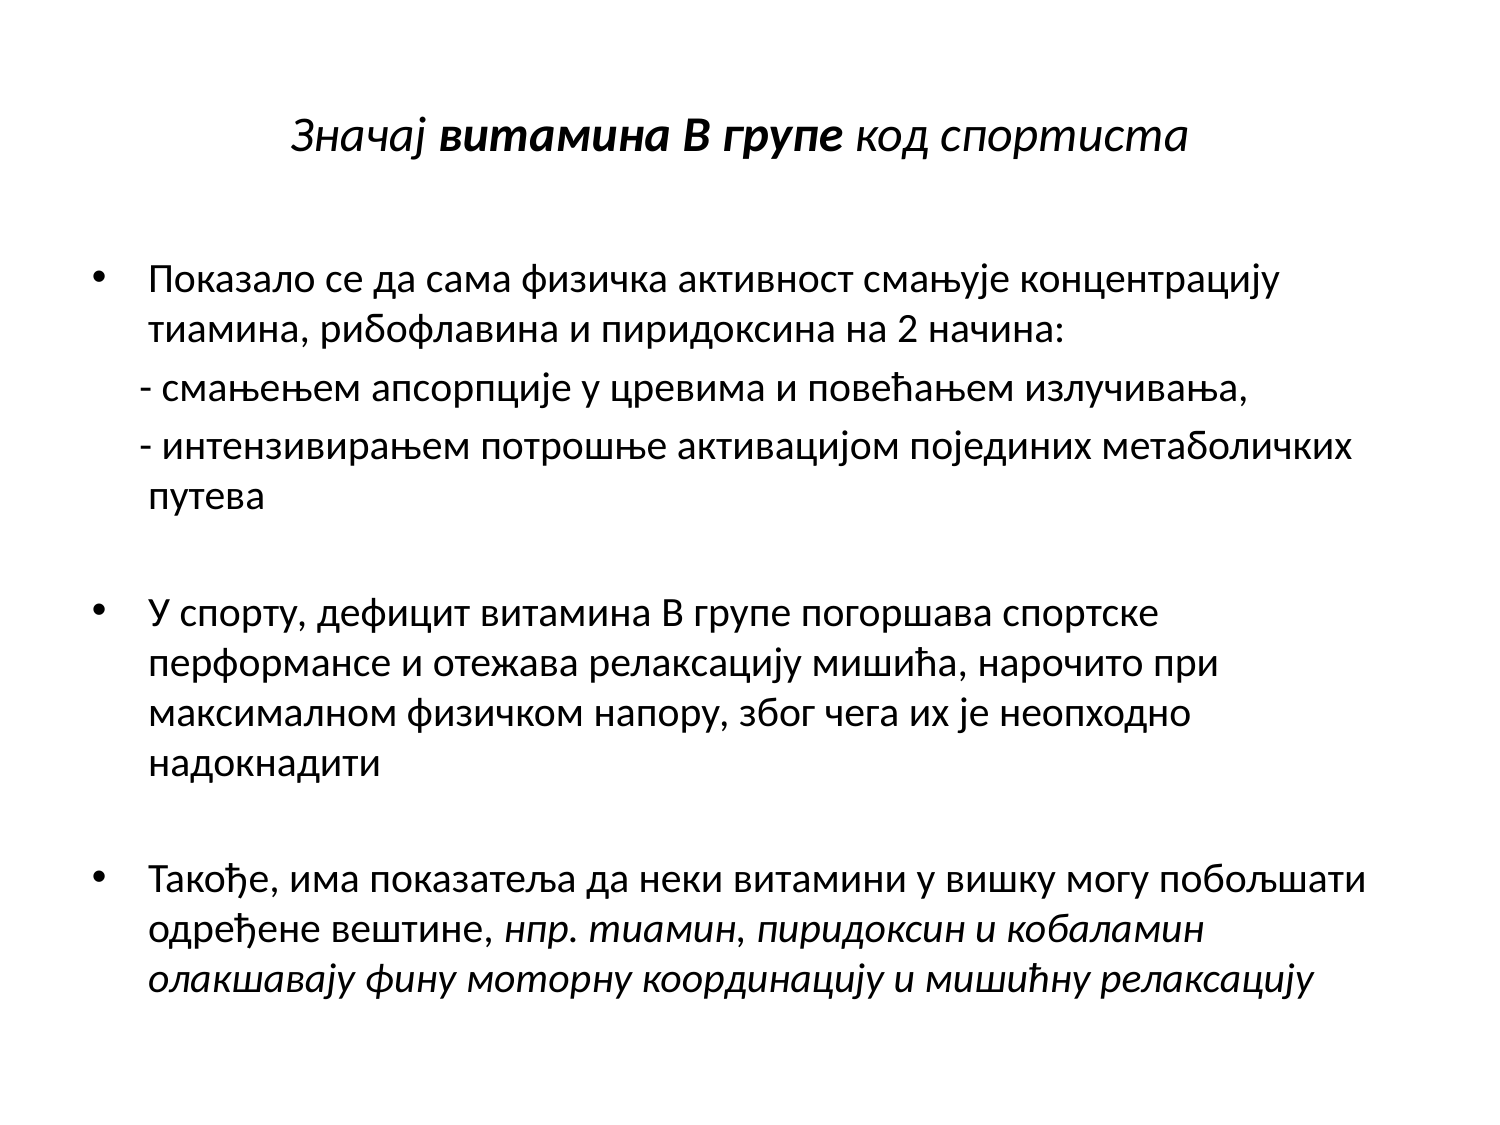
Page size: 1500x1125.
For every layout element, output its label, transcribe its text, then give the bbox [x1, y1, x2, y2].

title Значај витамина B групе код спортиста [64, 101, 1415, 161]
list Показало се да сама физичка активност смањује концентрацију тиамина, рибофлавинa и пиридоксина на 2 начина: - смањењем апсорпције у цревима и повећањем излучивања, - интензивирањем потрошње активацијом појединих метаболичких путева У спорту, дефицит витамина B групе погоршава спортске перформансе и отежава релаксацију мишића, нарочито при максималном физичком напору, због чега их је неопходно надокнадити Такође, има показатеља да неки витамини у вишку могу побољшати одређене вештине, нпр. тиамин, пиридоксин и кобаламин олакшавају фину моторну координацију и мишићну релаксацију [76, 243, 1427, 1000]
